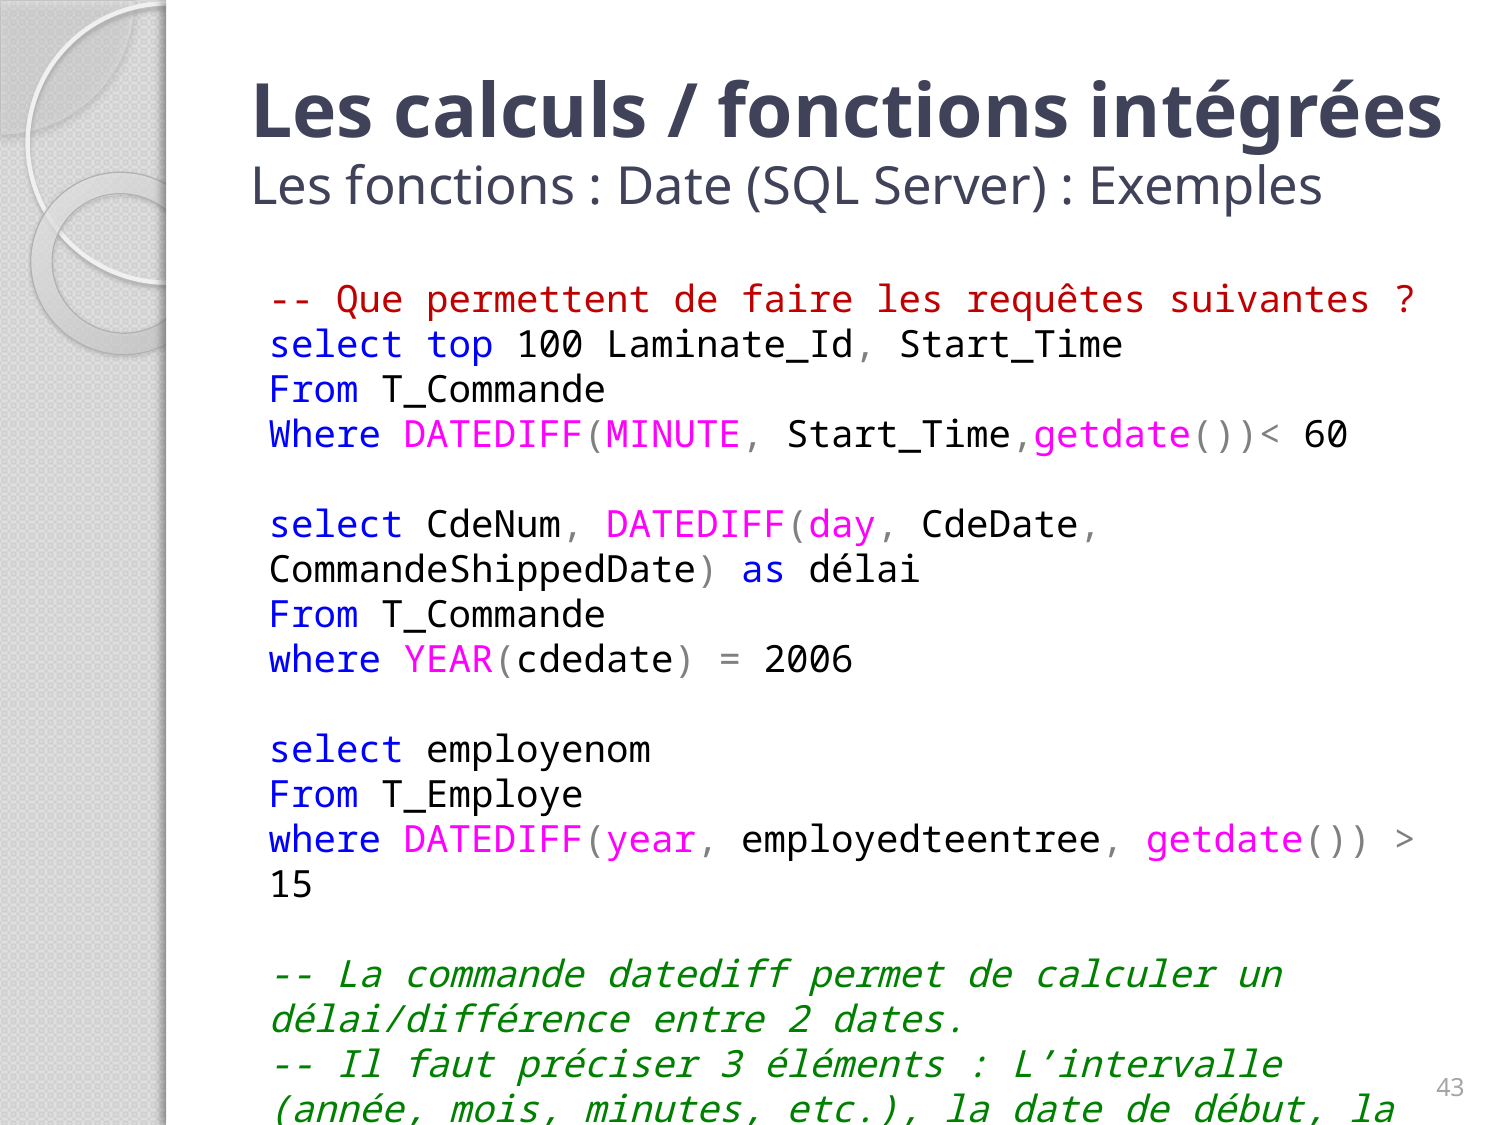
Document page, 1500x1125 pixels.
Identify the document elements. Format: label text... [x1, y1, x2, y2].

text_box -- Que permettent de faire les requêtes suivantes ? select top 100 Laminate_Id, Start_Time From T_Commande Where DATEDIFF(MINUTE, Start_Time,getdate())< 60 select CdeNum, DATEDIFF(day, CdeDate, CommandeShippedDate) as délai From T_Commande where YEAR(cdedate) = 2006 select employenom From T_Employe where DATEDIFF(year, employedteentree, getdate()) > 15 -- La commande datediff permet de calculer un délai/différence entre 2 dates. -- Il faut préciser 3 éléments : L’intervalle (année, mois, minutes, etc.), la date de début, la date de fin. [253, 267, 1447, 1125]
slide_number 43 [1413, 1034, 1488, 1113]
title Les calculs / fonctions intégrées Les fonctions : Date (SQL Server) : Exemples [235, 45, 1500, 233]
